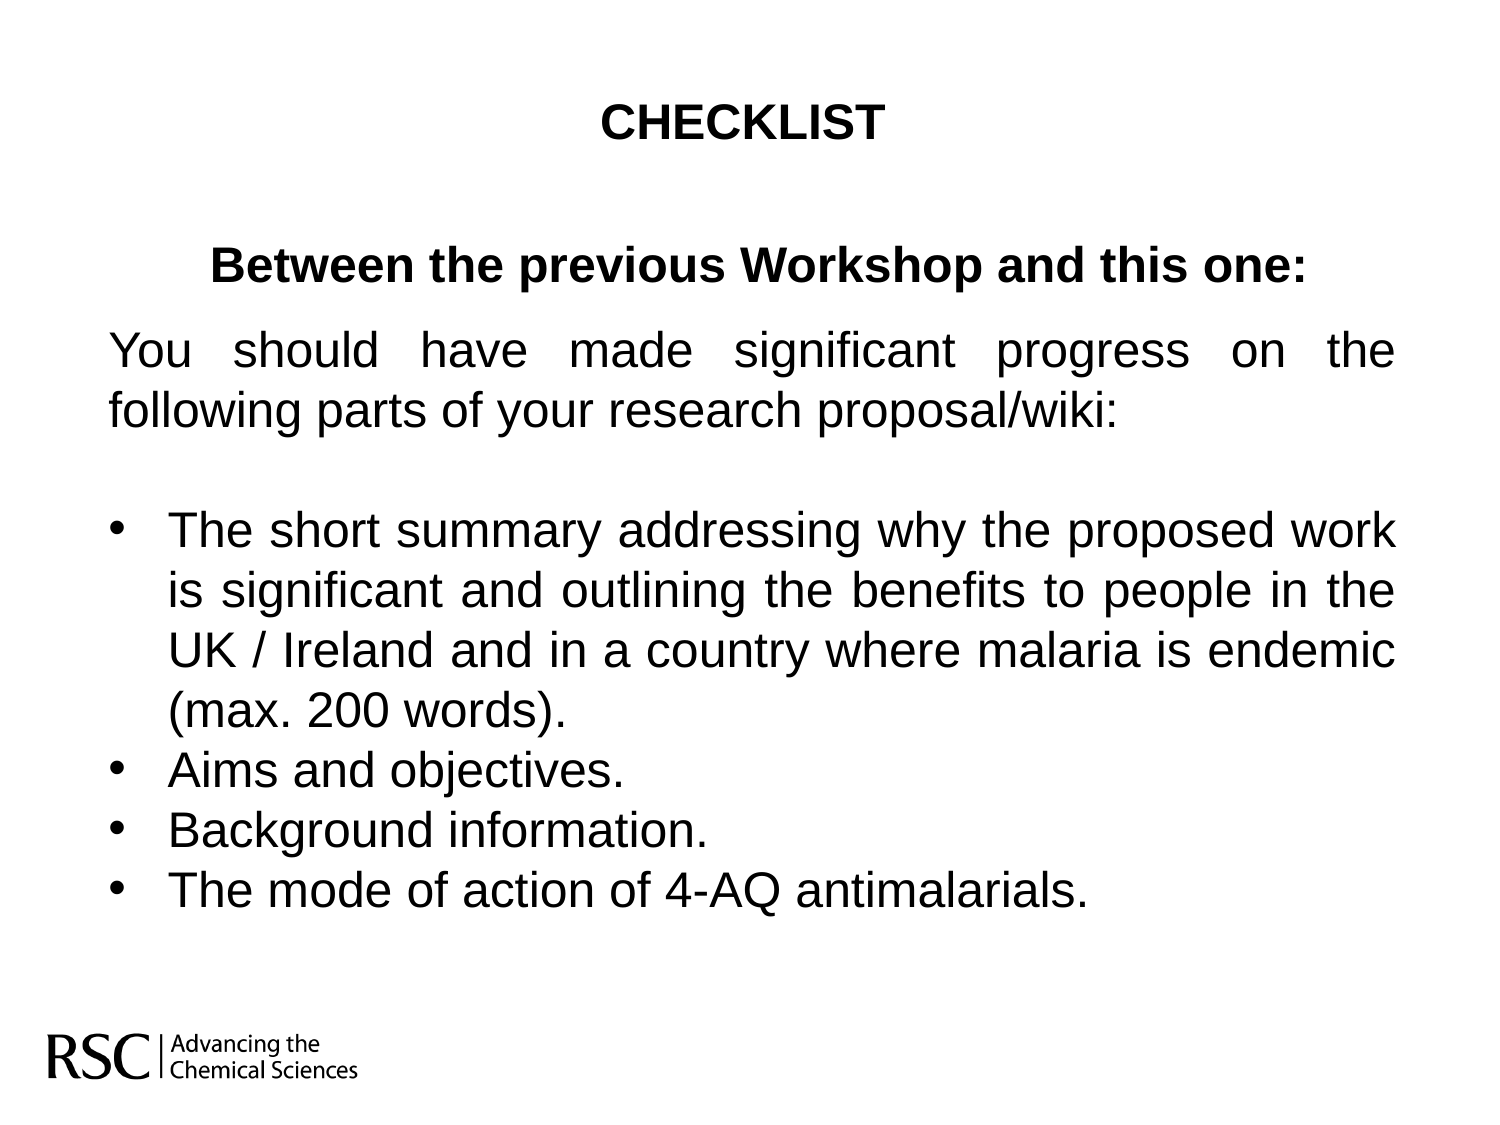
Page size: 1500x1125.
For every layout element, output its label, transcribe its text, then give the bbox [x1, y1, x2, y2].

text_box Between the previous Workshop and this one: You should have made significant progress on the following parts of your research proposal/wiki: The short summary addressing why the proposed work is significant and outlining the benefits to people in the UK / Ireland and in a country where malaria is endemic (max. 200 words). Aims and objectives. Background information. The mode of action of 4-AQ antimalarials. [93, 224, 1412, 1045]
text_box CHECKLIST [117, 81, 1383, 157]
